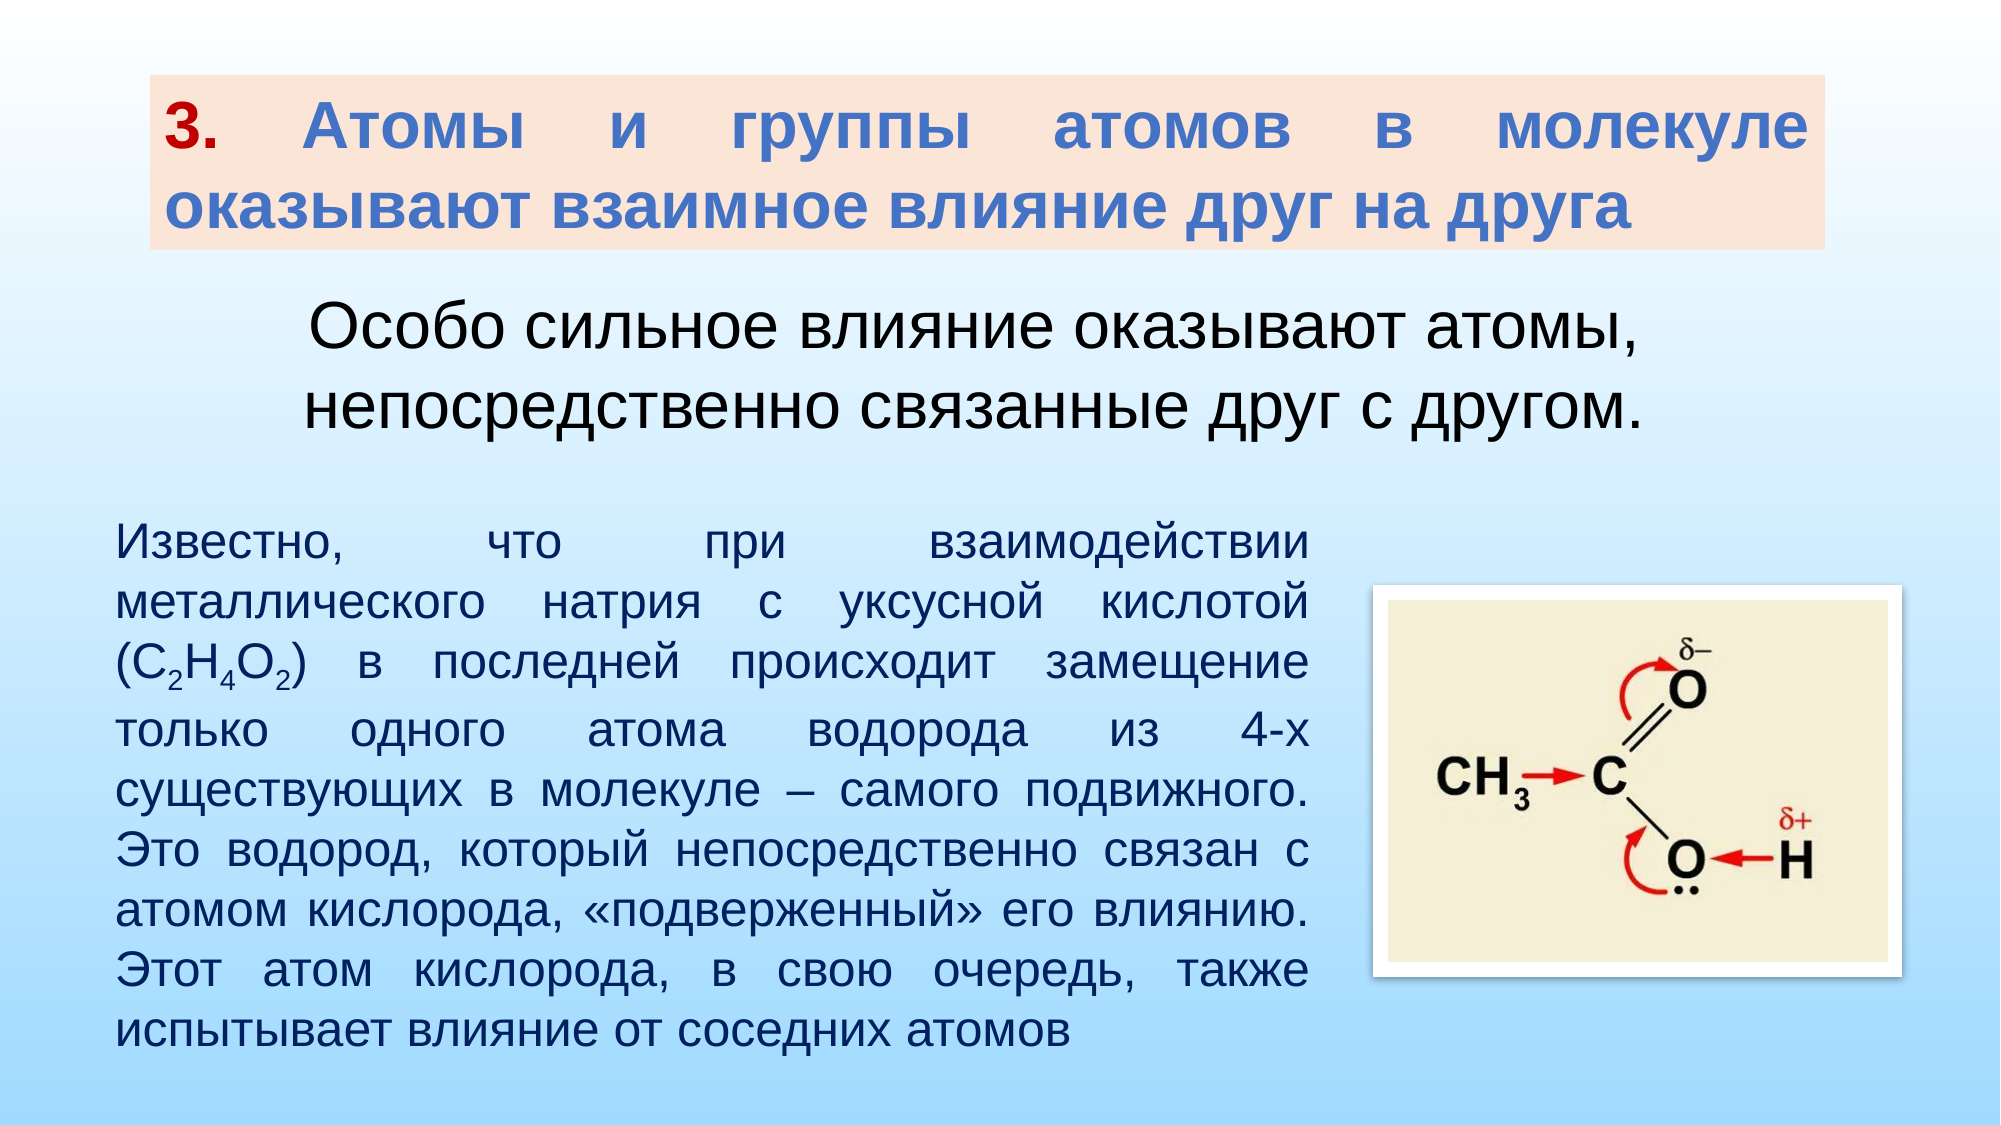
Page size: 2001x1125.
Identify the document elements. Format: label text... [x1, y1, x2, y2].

text_box Известно, что при взаимодействии металлического натрия с уксусной кислотой (С2Н4О2) в последней происходит замещение только одного атома водорода из 4-х существующих в молекуле – самого подвижного. Это водород, который непосредственно связан с атомом кислорода, «подверженный» его влиянию. Этот атом кислорода, в свою очередь, также испытывает влияние от соседних атомов [99, 500, 1325, 1064]
text_box 3. Атомы и группы атомов в молекуле оказывают взаимное влияние друг на друга [150, 74, 1825, 250]
text_box Особо сильное влияние оказывают атомы, непосредственно связанные друг с другом. [137, 274, 1813, 449]
picture [1387, 599, 1889, 963]
